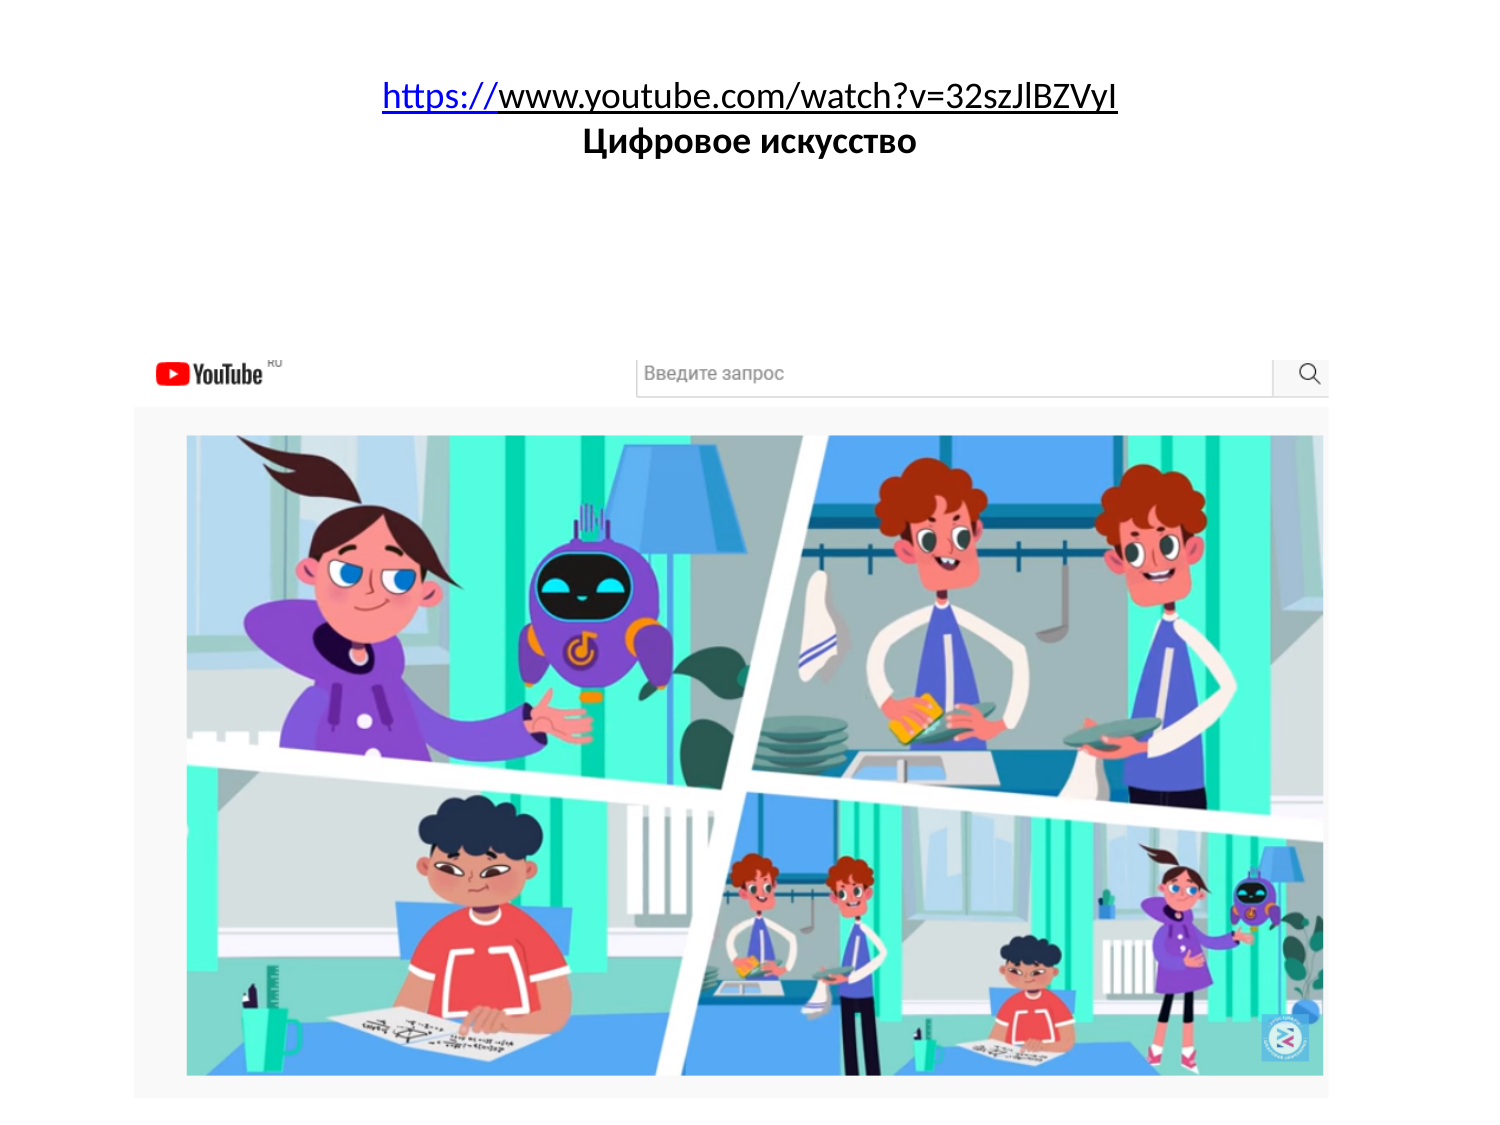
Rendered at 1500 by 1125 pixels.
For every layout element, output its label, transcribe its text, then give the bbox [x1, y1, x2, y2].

title https://www.youtube.com/watch?v=32szJlBZVyI Цифровое искусство [75, 45, 1425, 233]
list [133, 360, 1330, 1098]
